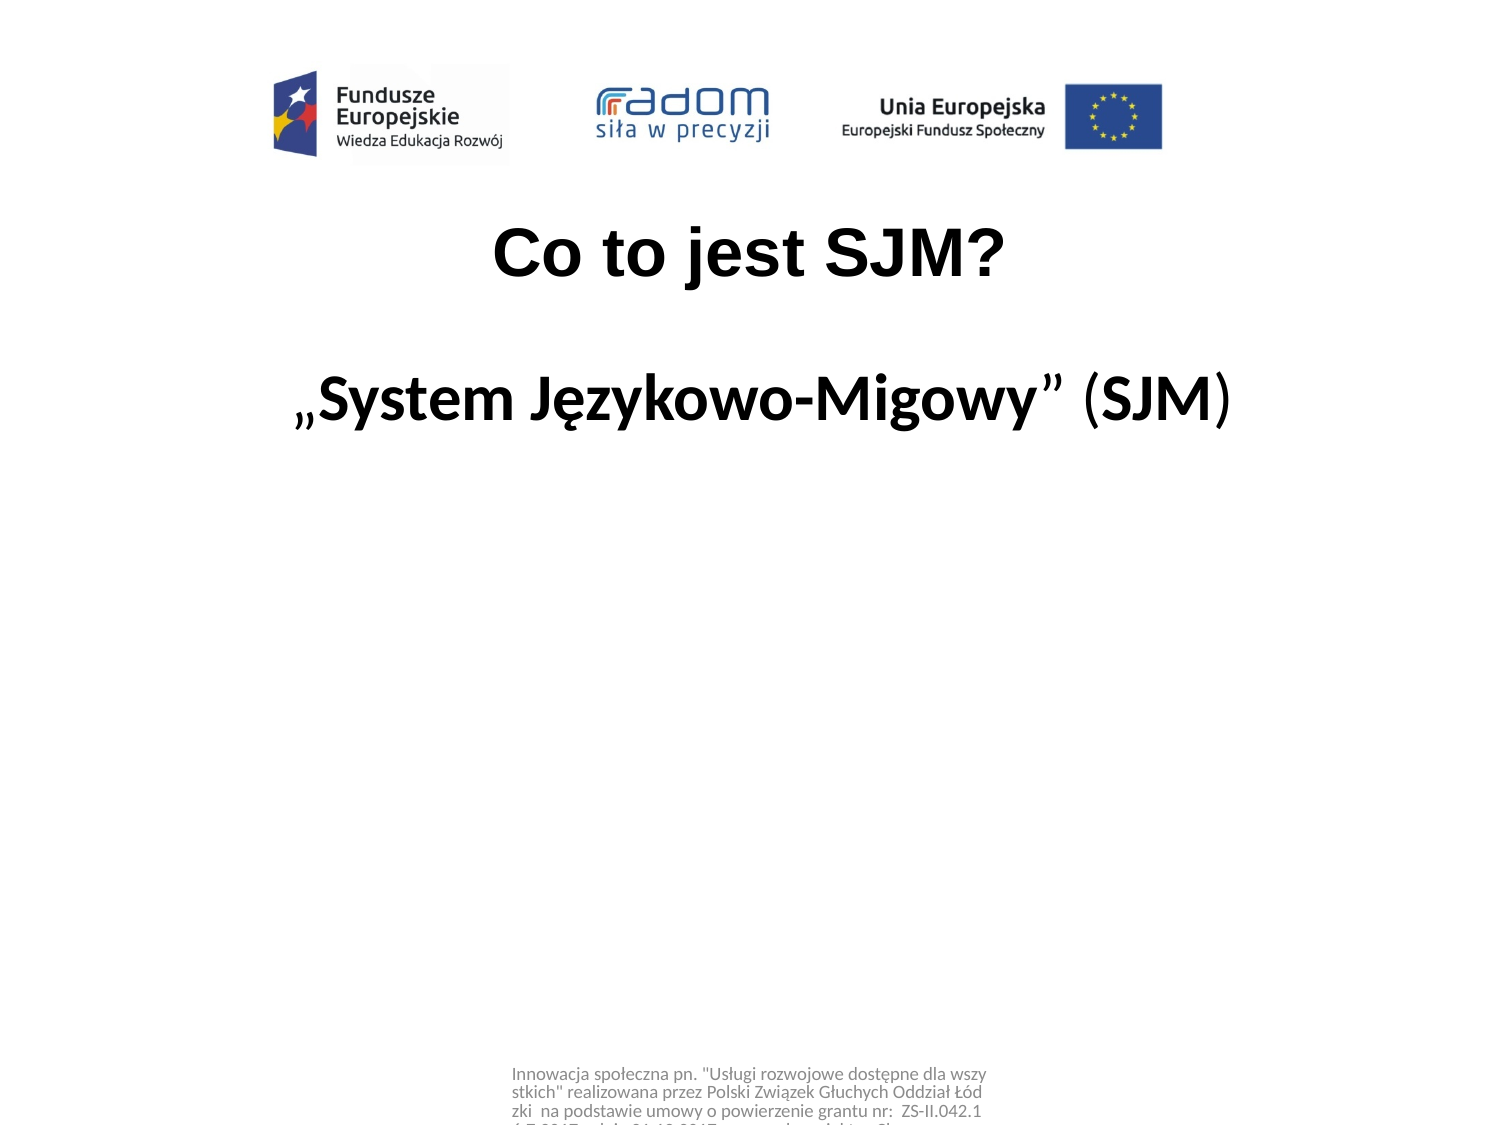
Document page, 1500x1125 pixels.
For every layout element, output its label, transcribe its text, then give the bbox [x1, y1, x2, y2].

picture [267, 61, 1183, 171]
footer Innowacja społeczna pn. "Usługi rozwojowe dostępne dla wszystkich" realizowana przez Polski Związek Głuchych Oddział Łódzki na podstawie umowy o powierzenie grantu nr: ZS-II.042.16.7.2017 z dnia 21.12.2017 w ramach projektu „Chcemy pracować – innowacje w zakresie usług opiekuńczych dla osób zależnych” realizowanego przez Gminę Miasta Radomia w ramach programu Operacyjnego Wiedza Edukacja Rozwój 2014-2020 współfinansowanego ze środków Europejskiego Funduszu Społecznego IV Oś Priorytetowa POWER, Działanie 4.1: Innowacje społeczne [496, 1042, 1004, 1103]
list „System Językowo-Migowy” (SJM) [53, 172, 1471, 1071]
